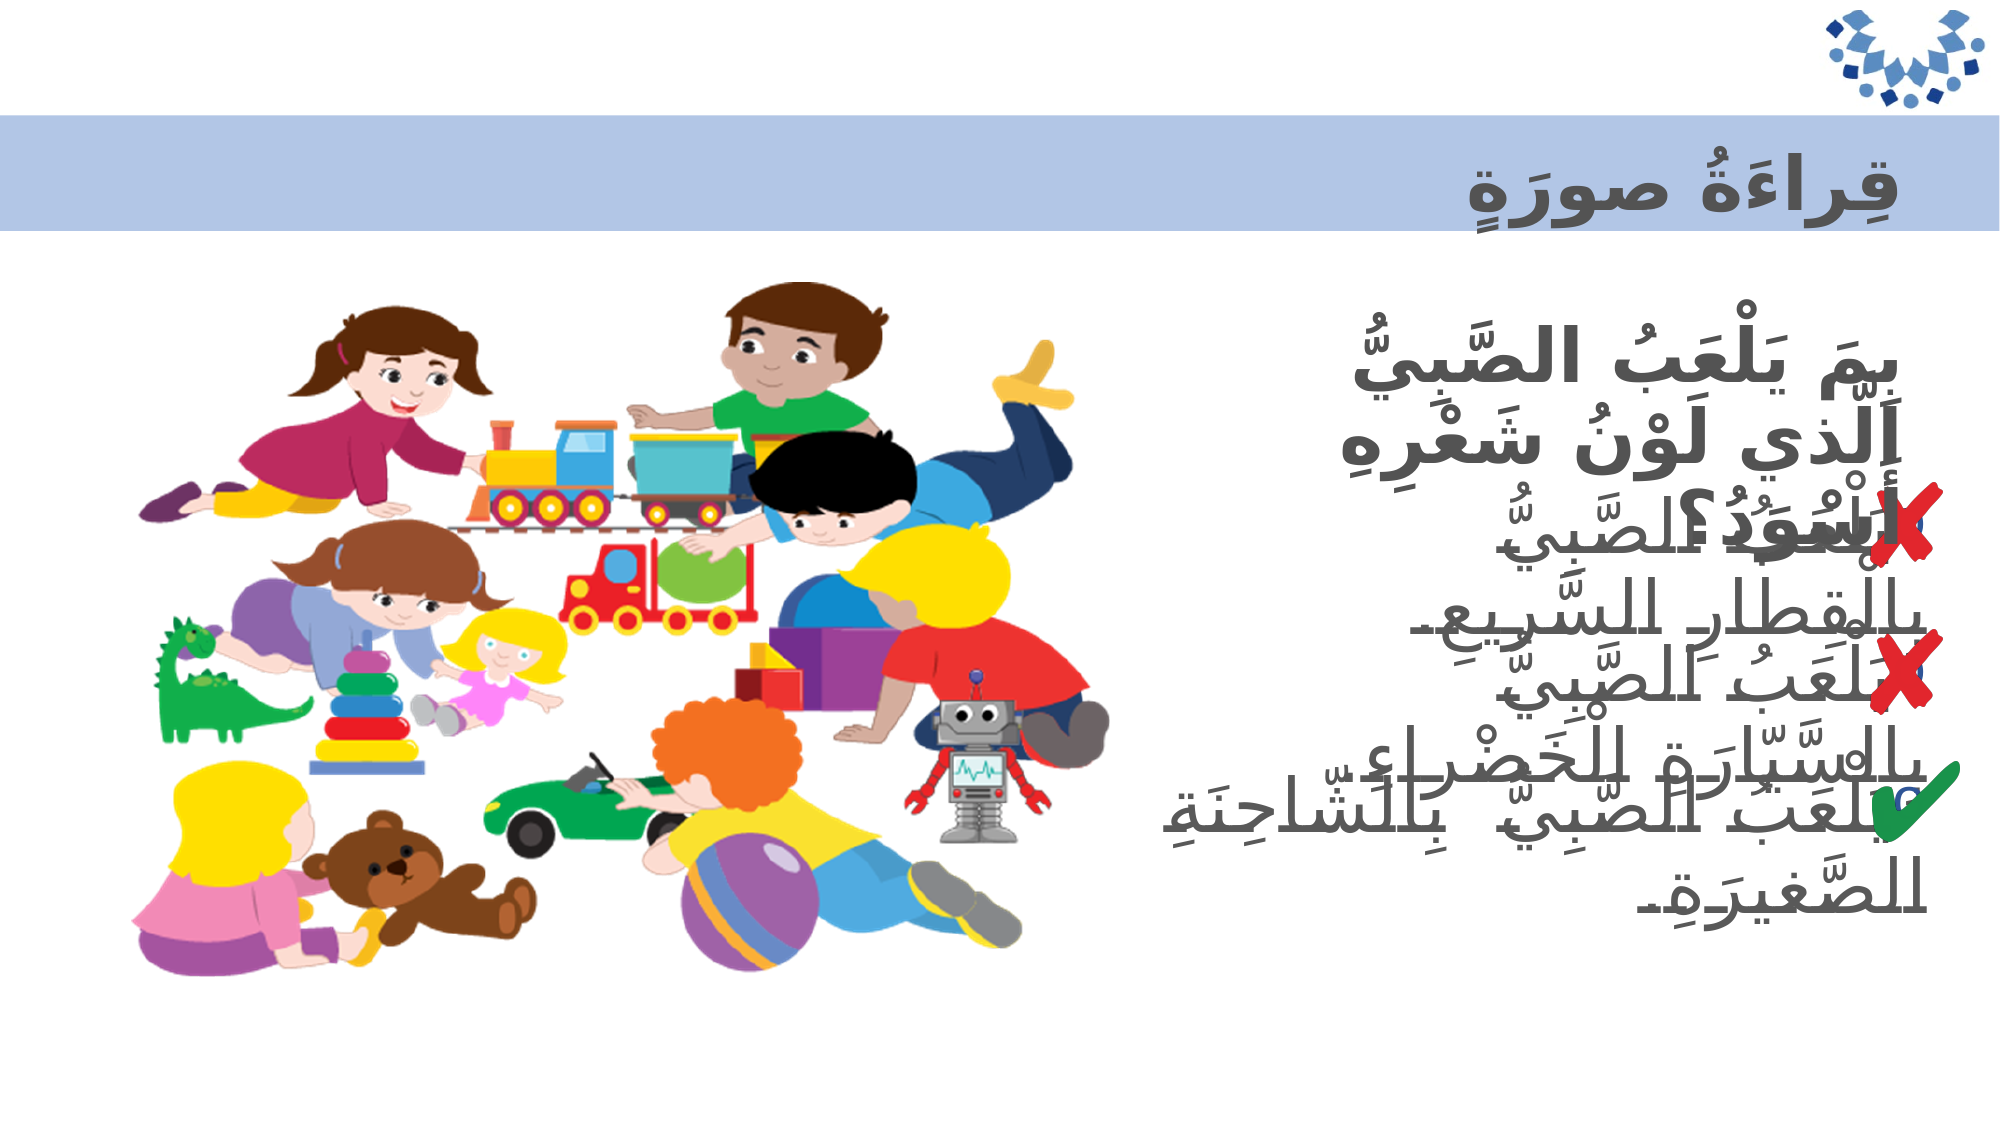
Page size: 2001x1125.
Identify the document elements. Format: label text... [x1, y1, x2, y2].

text_box يَلْعَبُ الصَّبِيُّ بِالسَّيّارَةِ الْخَضْراءِ. [1198, 629, 1943, 749]
picture [1872, 761, 1960, 842]
picture [1870, 482, 1943, 568]
text_box [1919, 114, 2000, 232]
text_box يَلْعَبُ الصَّبِيُّ بِالْقِطارِ السَّريعِ. [1228, 481, 1943, 600]
text_box قِراءَةُ صورَةٍ [0, 113, 1919, 240]
text_box بِمَ يَلْعَبُ الصَّبِيُّ الَّذي لَوْنُ شَعْرِهِ أَسْوَدُ؟ [1144, 309, 1919, 429]
picture [1870, 629, 1943, 715]
picture [1816, 10, 1992, 114]
text_box يَلْعَبُ الصَّبِيُّ بِالشّاحِنَةِ الصَّغيرَةِ. [1126, 760, 1943, 879]
picture [131, 282, 1110, 977]
